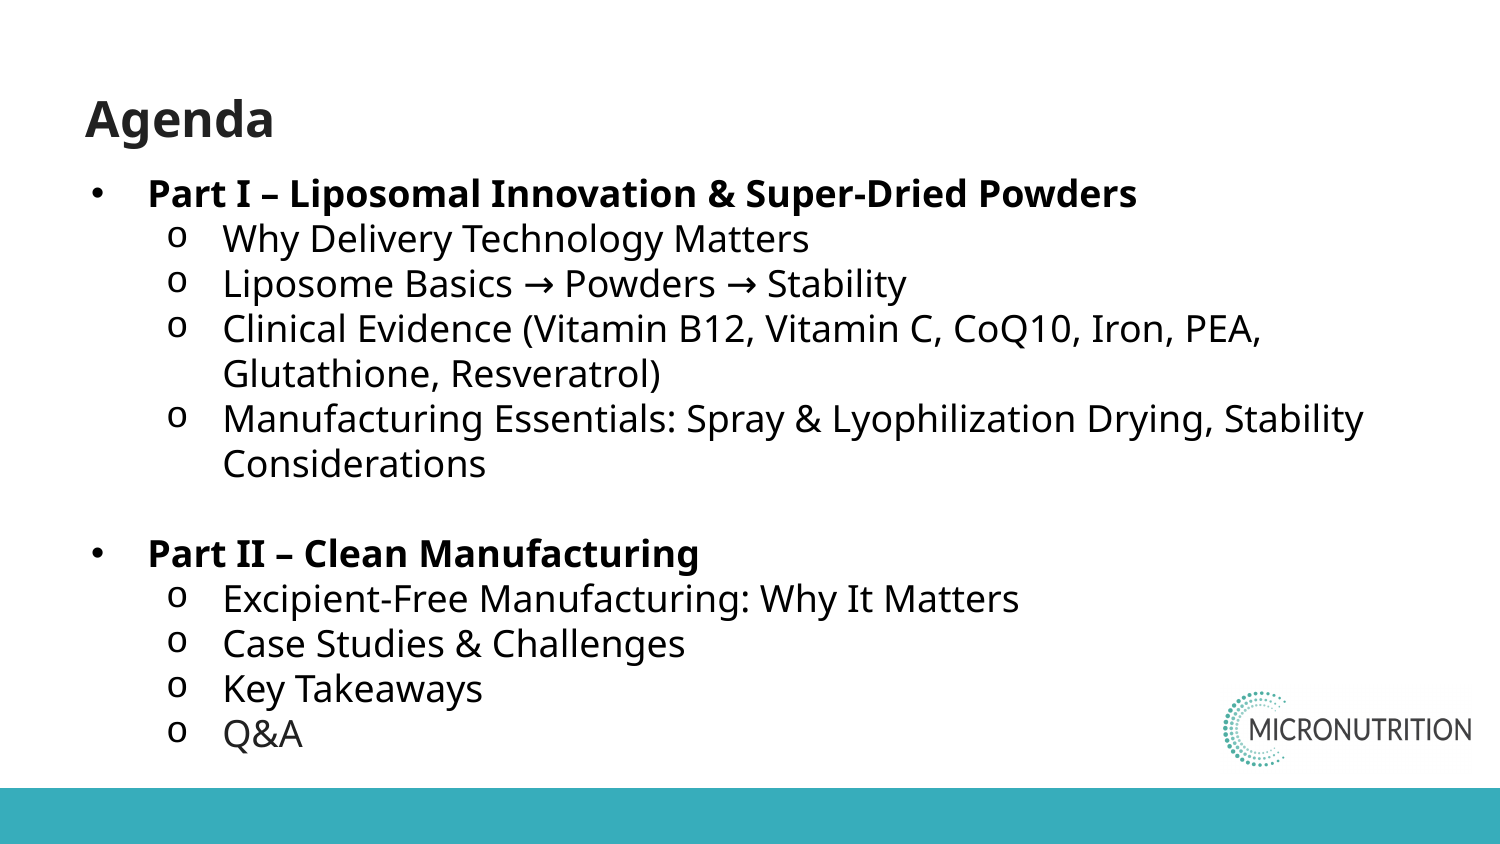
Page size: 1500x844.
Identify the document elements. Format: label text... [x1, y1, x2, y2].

text_box Part I – Liposomal Innovation & Super-Dried Powders Why Delivery Technology Matters Liposome Basics → Powders → Stability Clinical Evidence (Vitamin B12, Vitamin C, CoQ10, Iron, PEA, Glutathione, Resveratrol) Manufacturing Essentials: Spray & Lyophilization Drying, Stability Considerations Part II – Clean Manufacturing Excipient-Free Manufacturing: Why It Matters Case Studies & Challenges Key Takeaways Q&A [76, 162, 1472, 763]
title Agenda [70, 63, 1472, 241]
picture [1220, 684, 1472, 775]
text_box [0, 787, 1500, 844]
